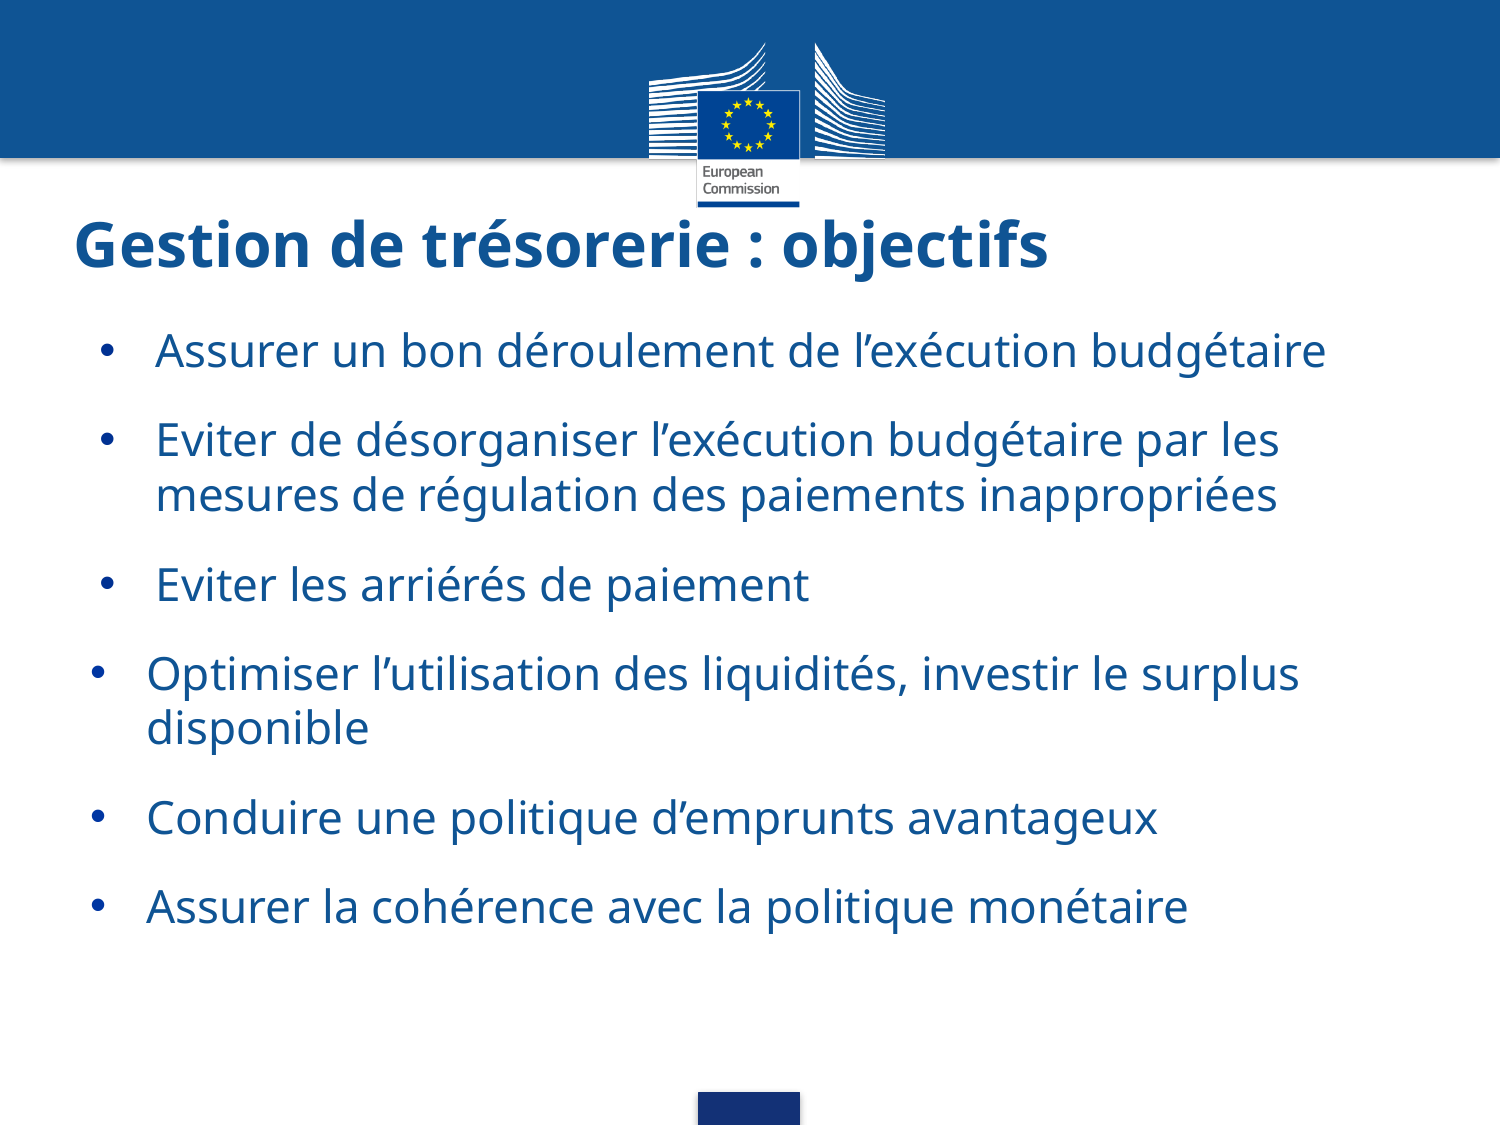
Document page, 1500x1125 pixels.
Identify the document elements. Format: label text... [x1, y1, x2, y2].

list Assurer un bon déroulement de l’exécution budgétaire Eviter de désorganiser l’exécution budgétaire par les mesures de régulation des paiements inappropriées Eviter les arriérés de paiement Optimiser l’utilisation des liquidités, investir le surplus disponible Conduire une politique d’emprunts avantageux Assurer la cohérence avec la politique monétaire [74, 337, 1426, 1036]
picture [649, 42, 885, 148]
title Gestion de trésorerie : objectifs [0, 148, 1500, 337]
